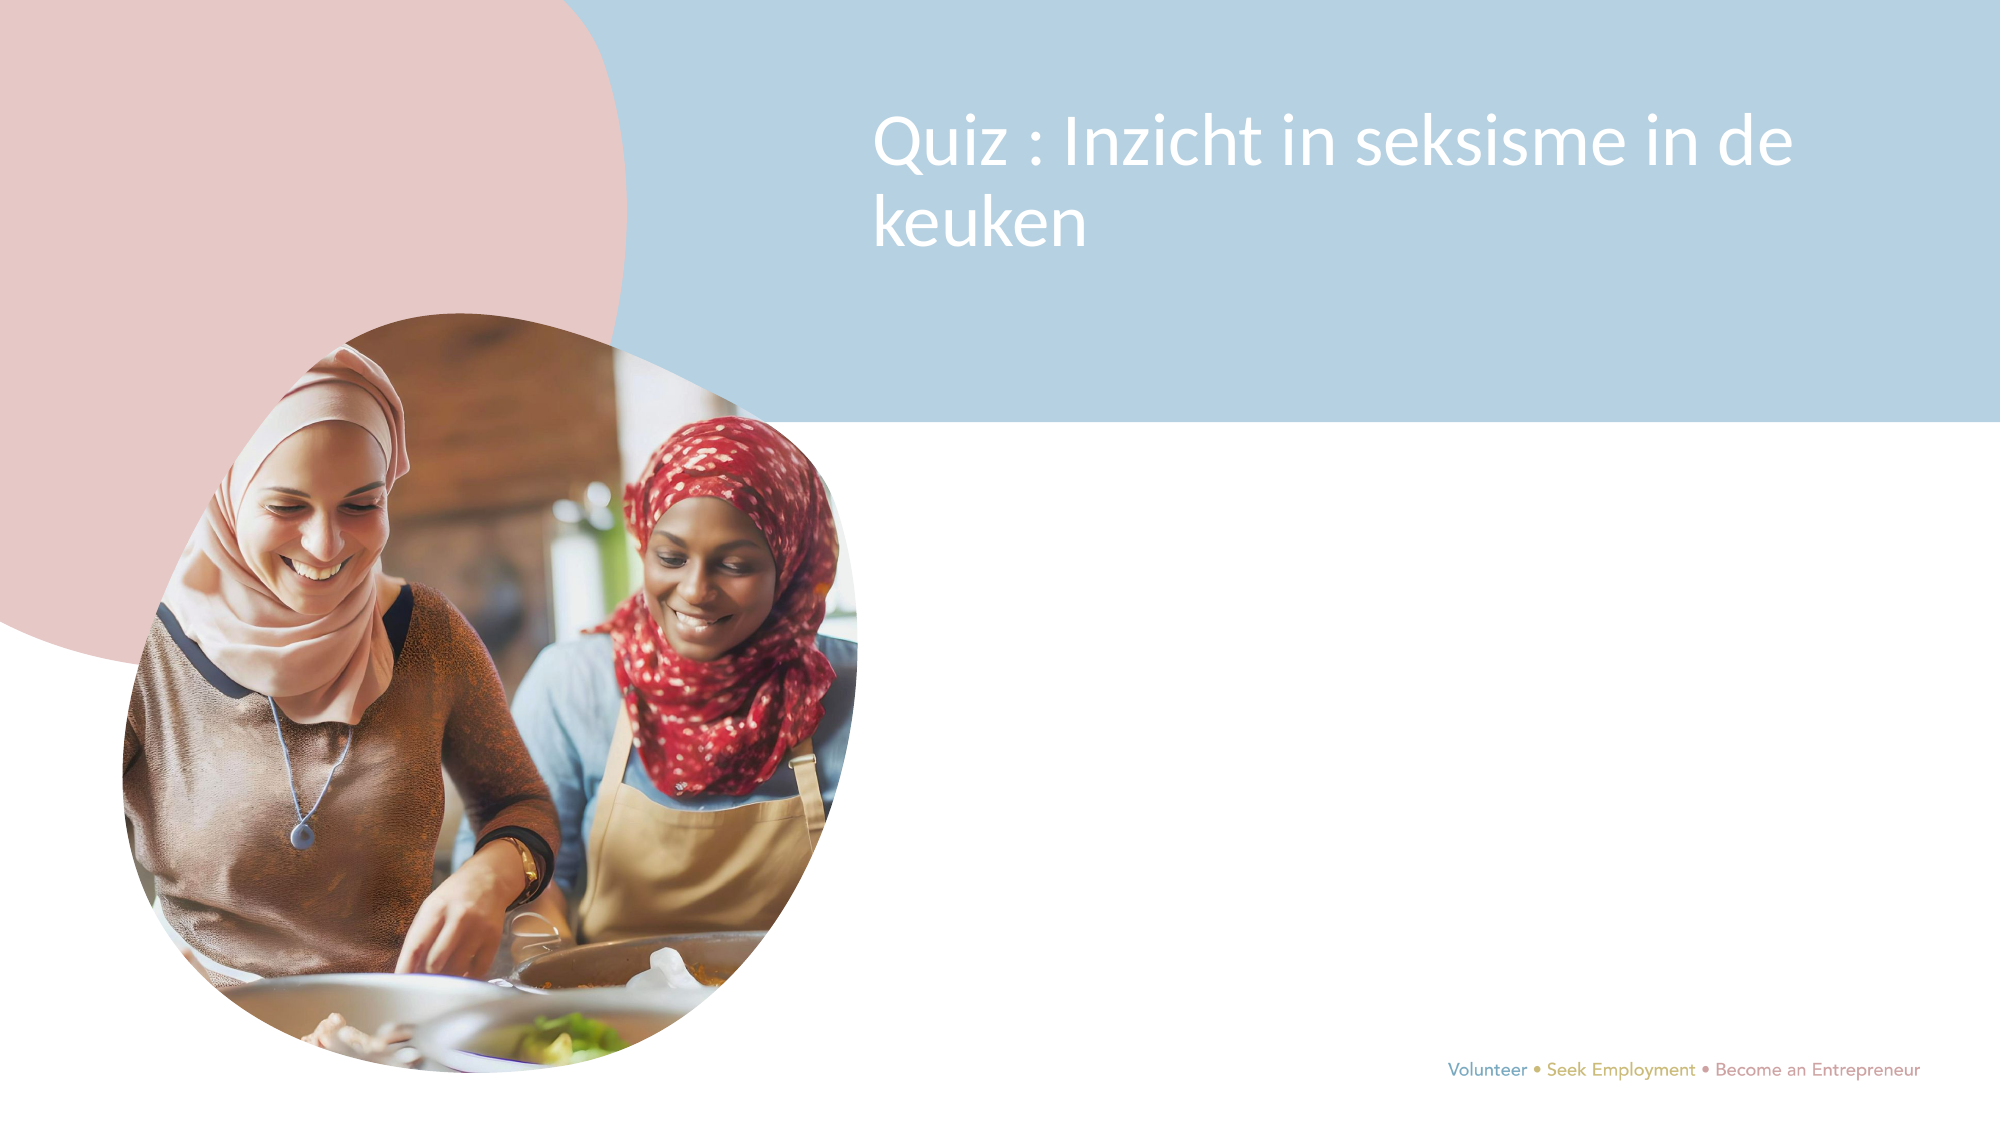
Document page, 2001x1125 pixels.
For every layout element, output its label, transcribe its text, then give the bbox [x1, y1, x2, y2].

picture [1418, 1046, 1971, 1103]
picture [122, 313, 858, 1073]
list Quiz : Inzicht in seksisme in de keuken [857, 93, 1909, 377]
